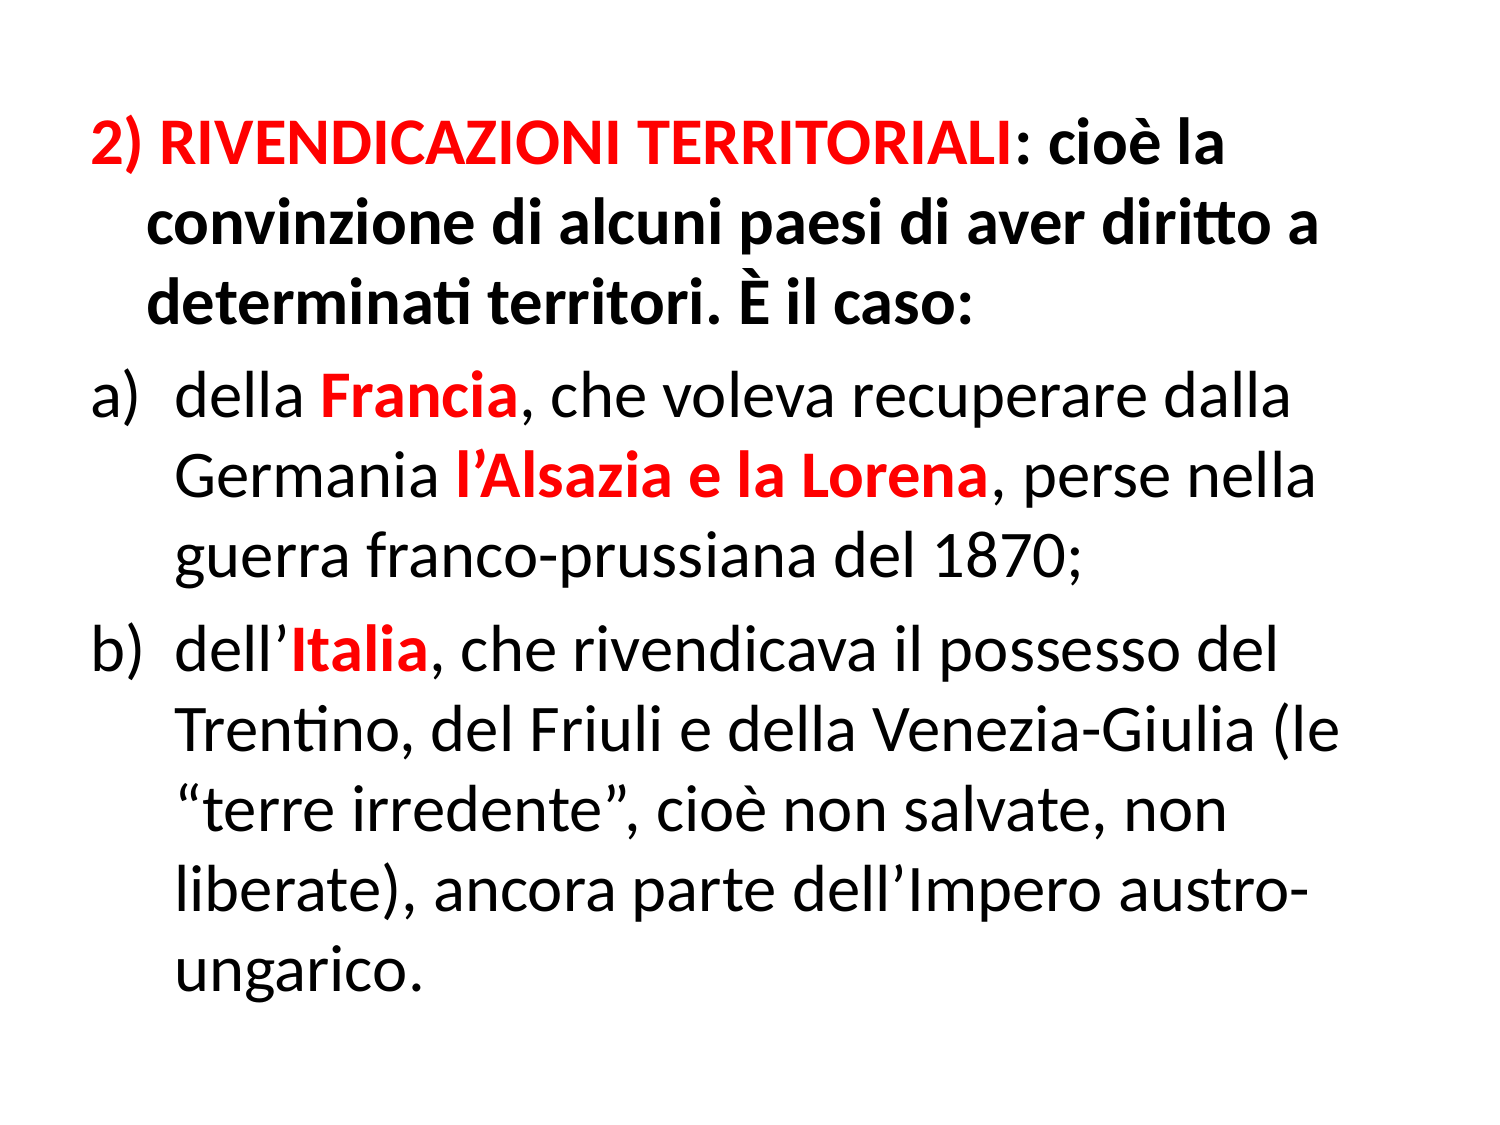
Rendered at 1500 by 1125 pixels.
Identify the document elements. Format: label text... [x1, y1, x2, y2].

list 2) RIVENDICAZIONI TERRITORIALI: cioè la convinzione di alcuni paesi di aver diritto a determinati territori. È il caso: della Francia, che voleva recuperare dalla Germania l’Alsazia e la Lorena, perse nella guerra franco-prussiana del 1870; dell’Italia, che rivendicava il possesso del Trentino, del Friuli e della Venezia-Giulia (le “terre irredente”, cioè non salvate, non liberate), ancora parte dell’Impero austro-ungarico. [75, 90, 1425, 1094]
